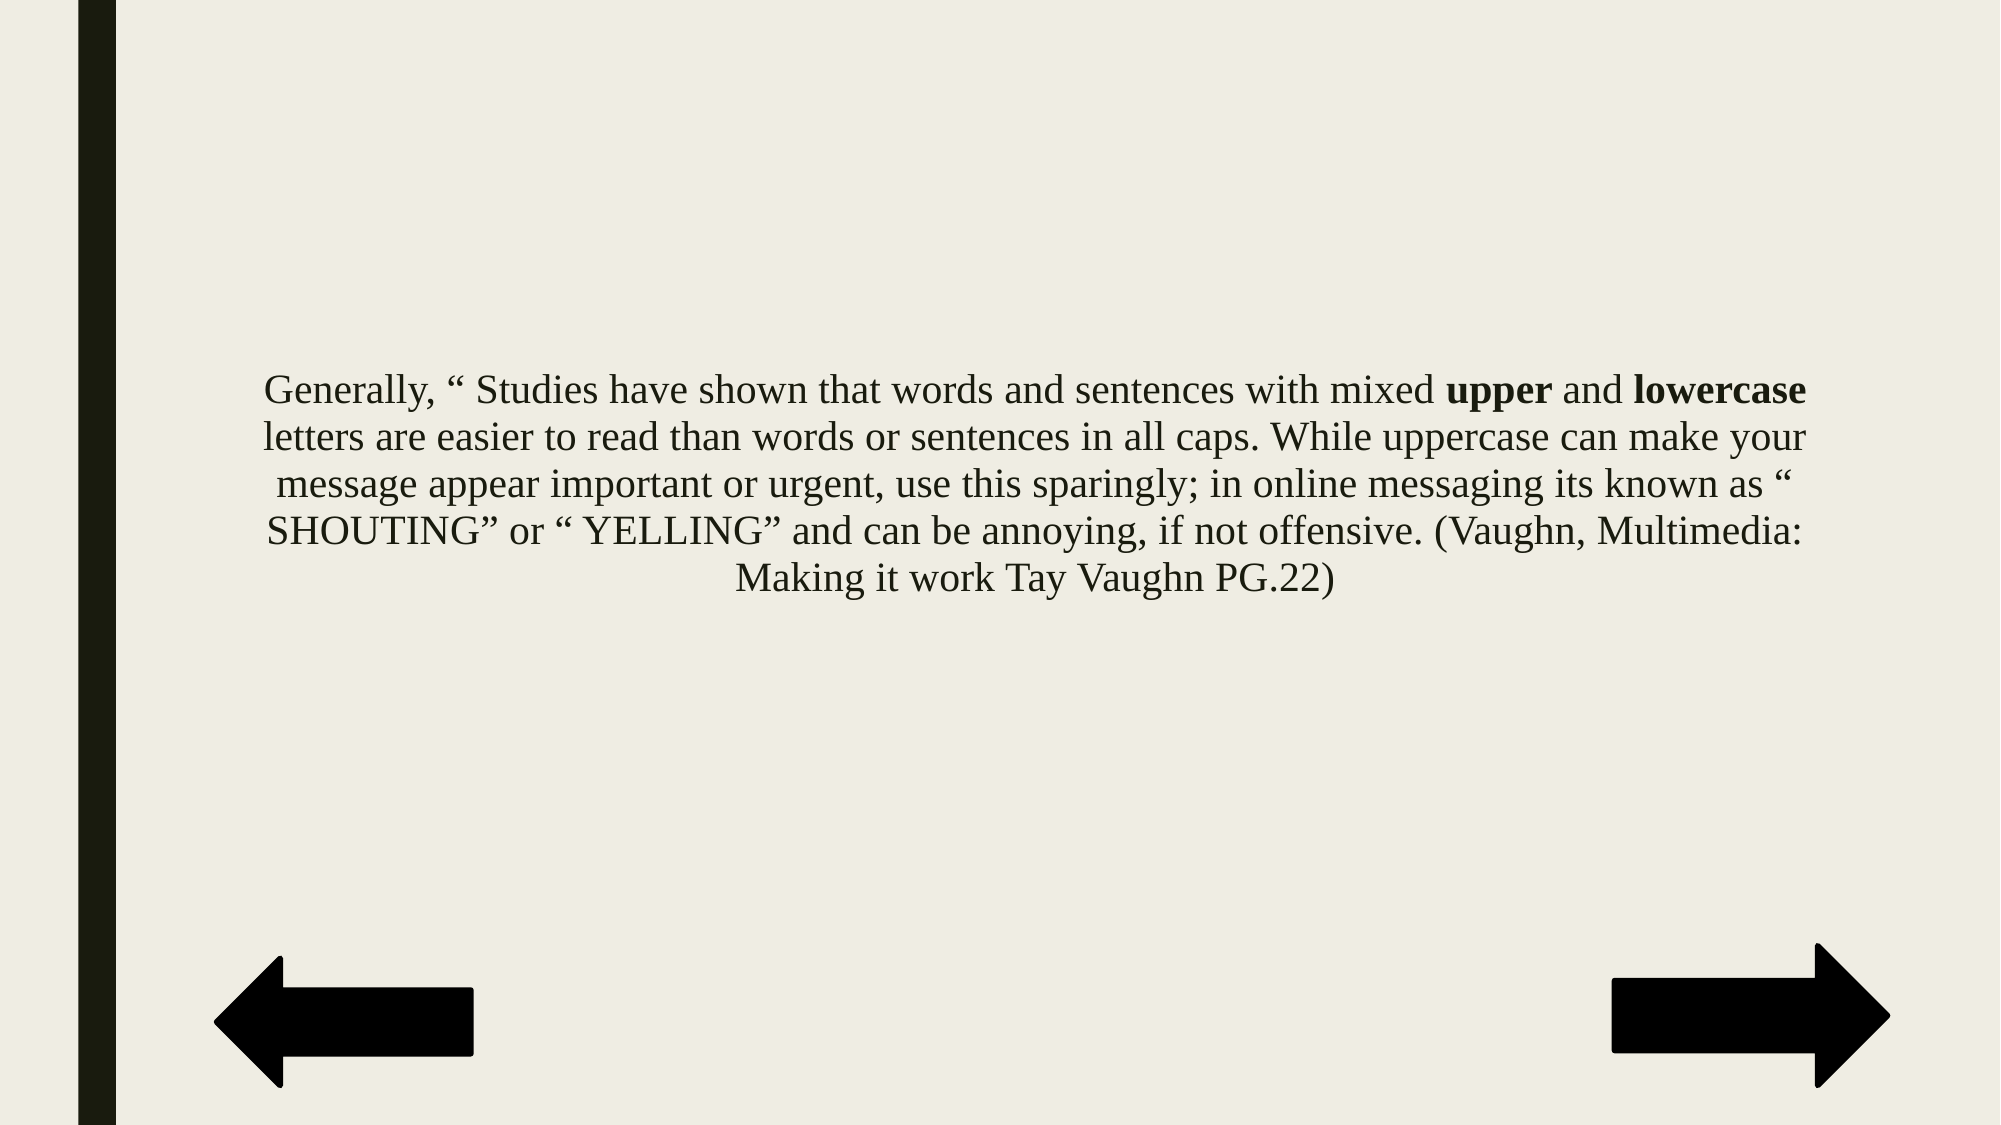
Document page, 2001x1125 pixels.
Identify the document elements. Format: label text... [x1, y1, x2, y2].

text_box [213, 955, 474, 1089]
text_box [1611, 943, 1891, 1089]
list Generally, “ Studies have shown that words and sentences with mixed upper and lowercase letters are easier to read than words or sentences in all caps. While uppercase can make your message appear important or urgent, use this sparingly; in online messaging its known as “ SHOUTING” or “ YELLING” and can be annoying, if not offensive. (Vaughn, Multimedia: Making it work Tay Vaughn PG.22) [247, 358, 1823, 946]
